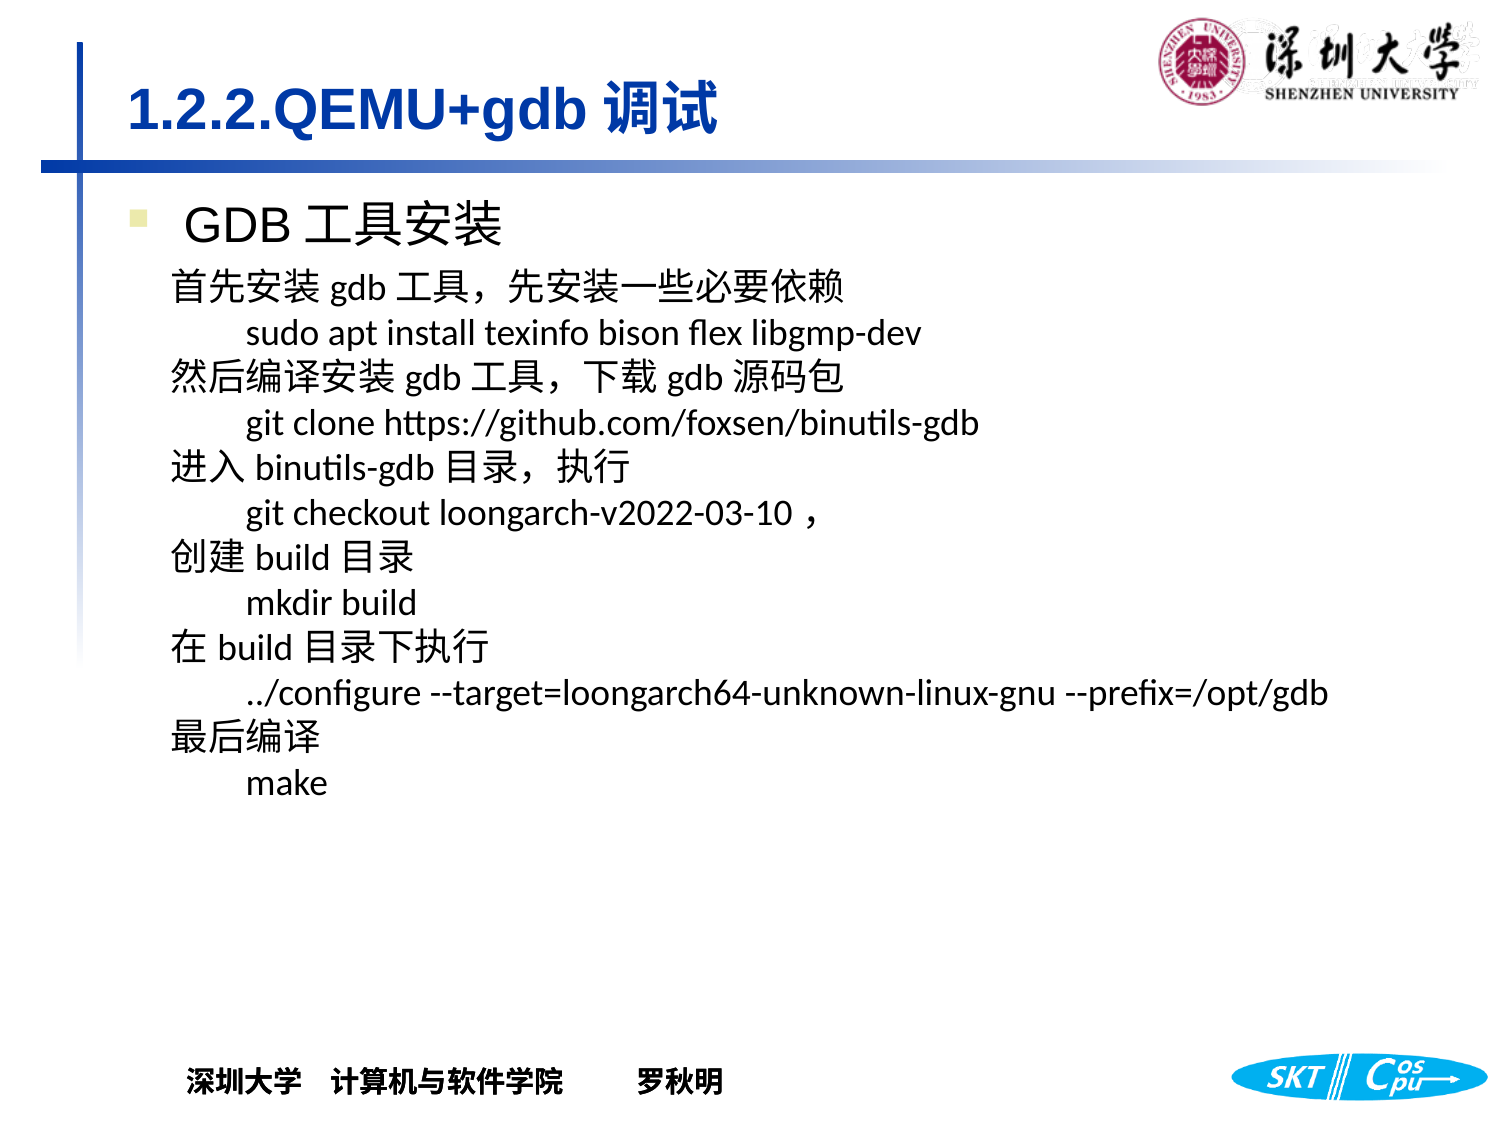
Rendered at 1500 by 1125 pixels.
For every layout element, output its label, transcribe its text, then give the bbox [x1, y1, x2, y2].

text_box 首先安装gdb工具，先安装一些必要依赖 sudo apt install texinfo bison flex libgmp-dev 然后编译安装gdb工具，下载gdb源码包 git clone https://github.com/foxsen/binutils-gdb 进入binutils-gdb目录，执行 git checkout loongarch-v2022-03-10， 创建build目录 mkdir build 在build目录下执行 ../configure --target=loongarch64-unknown-linux-gnu --prefix=/opt/gdb 最后编译 make [112, 255, 1453, 811]
title 1.2.2.QEMU+gdb调试 [112, 63, 1468, 149]
picture [1130, 7, 1500, 117]
picture [1227, 1051, 1489, 1102]
list GDB工具安装 [112, 184, 1470, 271]
